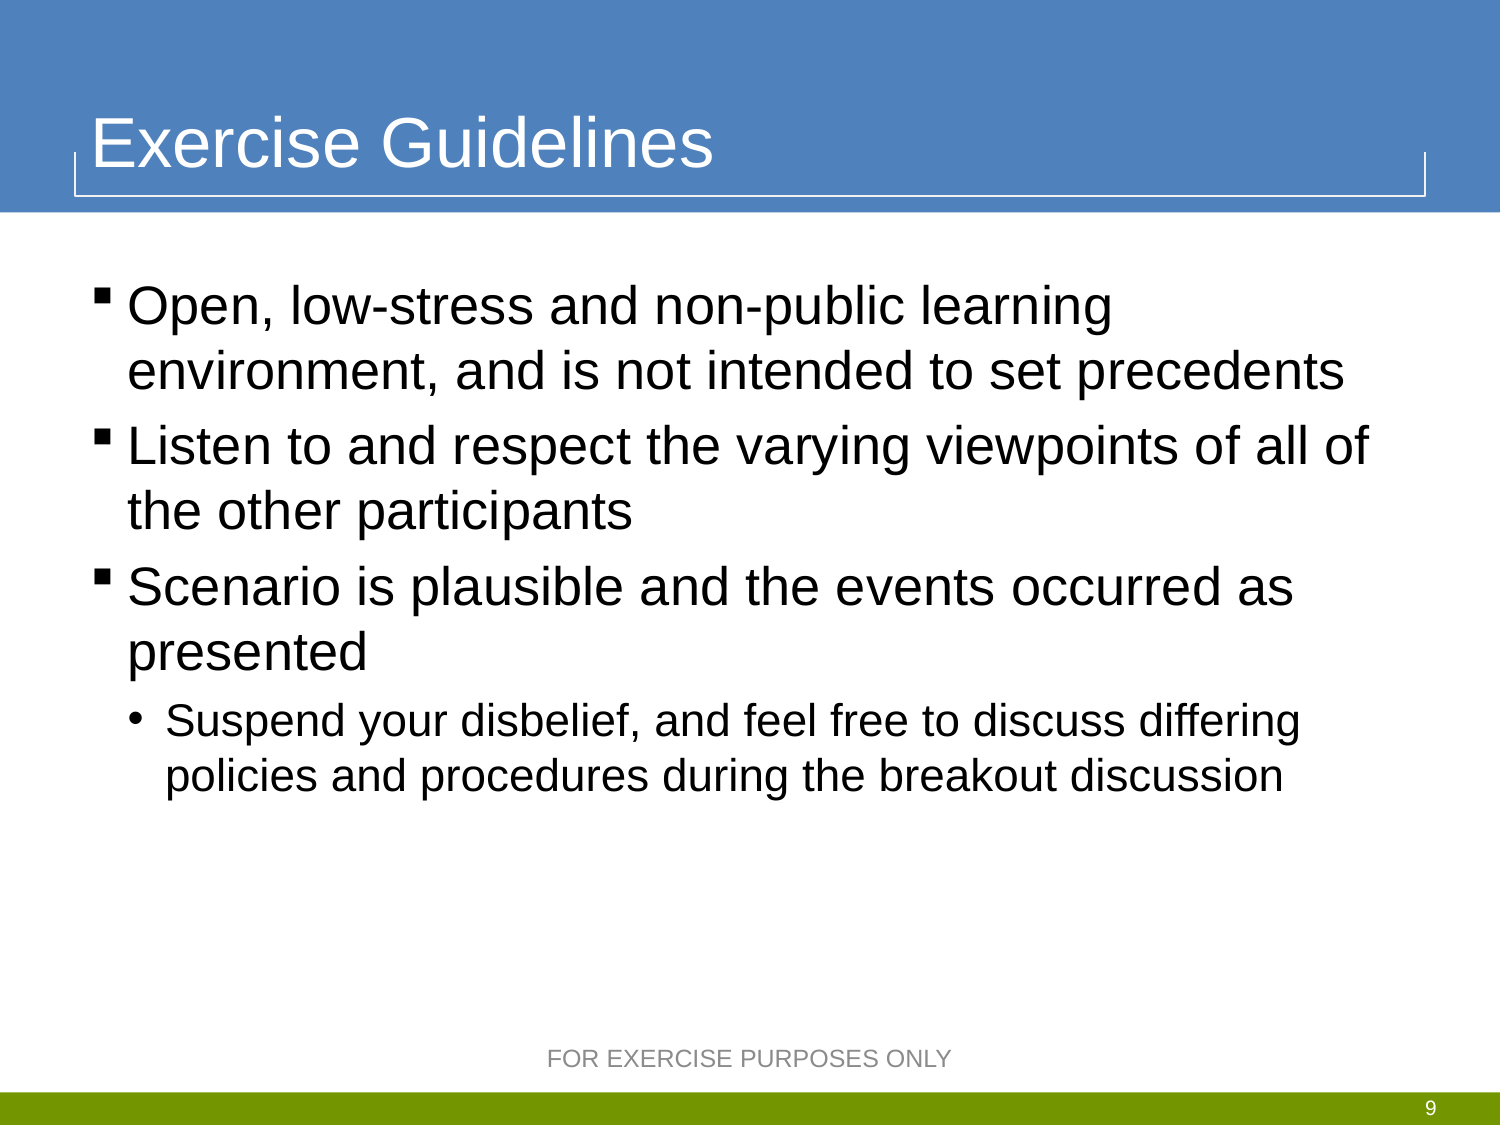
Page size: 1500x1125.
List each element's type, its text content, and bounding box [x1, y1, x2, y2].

list Open, low-stress and non-public learning environment, and is not intended to set precedents Listen to and respect the varying viewpoints of all of the other participants Scenario is plausible and the events occurred as presented Suspend your disbelief, and feel free to discuss differing policies and procedures during the breakout discussion [74, 262, 1426, 1006]
title Exercise Guidelines [74, 44, 1426, 233]
footer FOR EXERCISE PURPOSES ONLY [512, 1042, 988, 1103]
